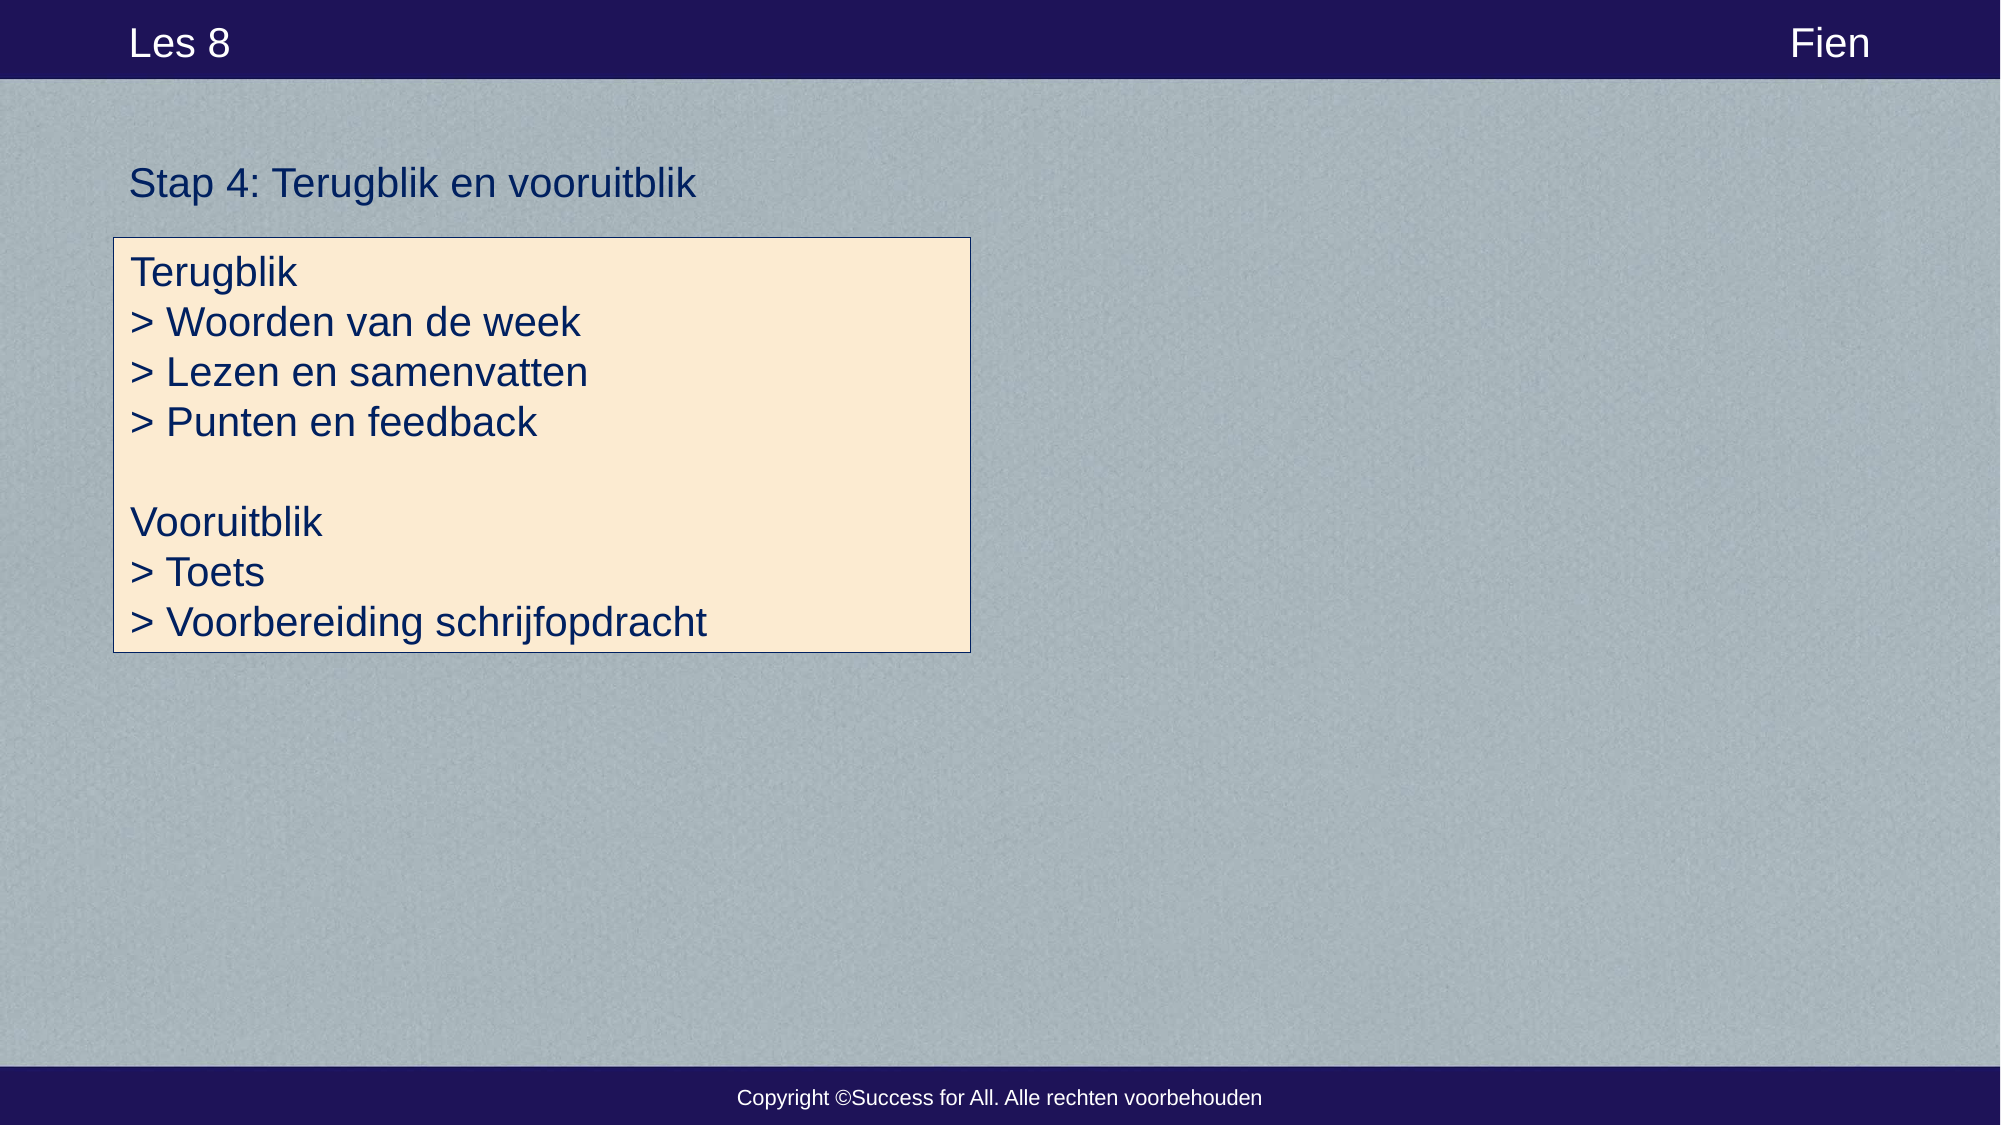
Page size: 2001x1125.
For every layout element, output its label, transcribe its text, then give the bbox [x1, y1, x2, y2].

text_box Fien [999, 8, 1886, 73]
picture [0, 0, 2001, 1125]
text_box Terugblik > Woorden van de week > Lezen en samenvatten > Punten en feedback Vooruitblik > Toets > Voorbereiding schrijfopdracht [113, 237, 971, 653]
text_box Stap 4: Terugblik en vooruitblik [114, 148, 907, 214]
text_box Copyright ©Success for All. Alle rechten voorbehouden [0, 1076, 2000, 1125]
text_box Les 8 [114, 8, 354, 73]
